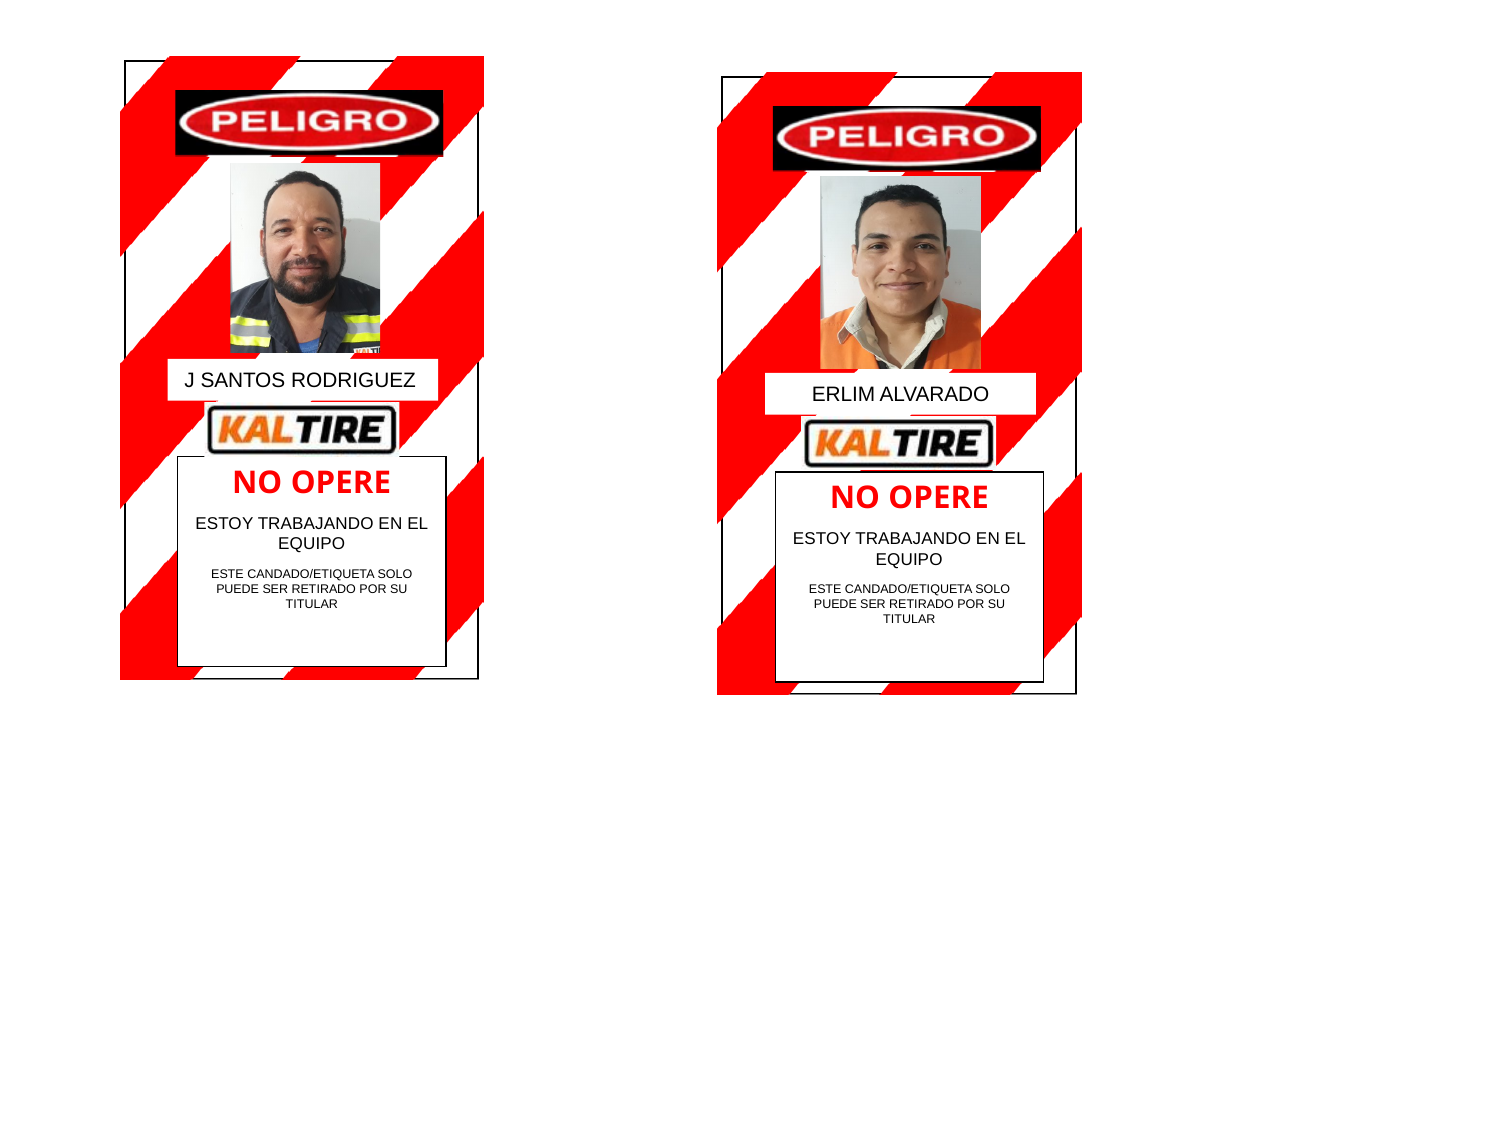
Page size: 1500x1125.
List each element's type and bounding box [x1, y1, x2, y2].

picture [230, 163, 381, 353]
text_box [717, 72, 1082, 695]
text_box [119, 56, 484, 680]
picture [820, 176, 981, 369]
